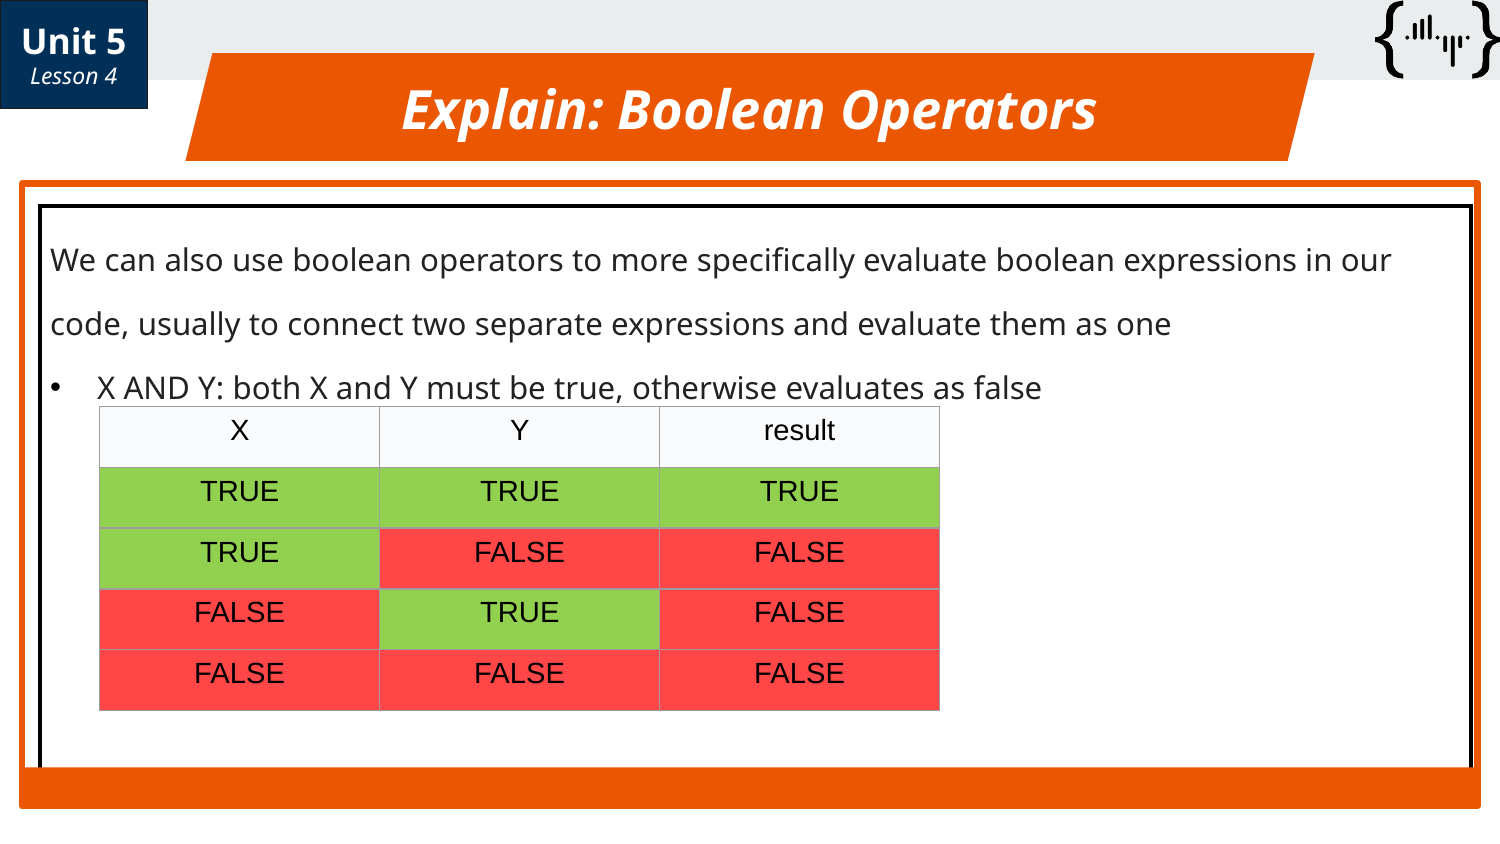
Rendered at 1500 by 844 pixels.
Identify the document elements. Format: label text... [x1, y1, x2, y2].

picture [25, 186, 1475, 804]
title Explain: Boolean Operators [221, 60, 1279, 155]
text_box Unit 5 Lesson 4 [0, 0, 148, 109]
text_box [185, 53, 1315, 161]
picture [1374, 0, 1500, 80]
